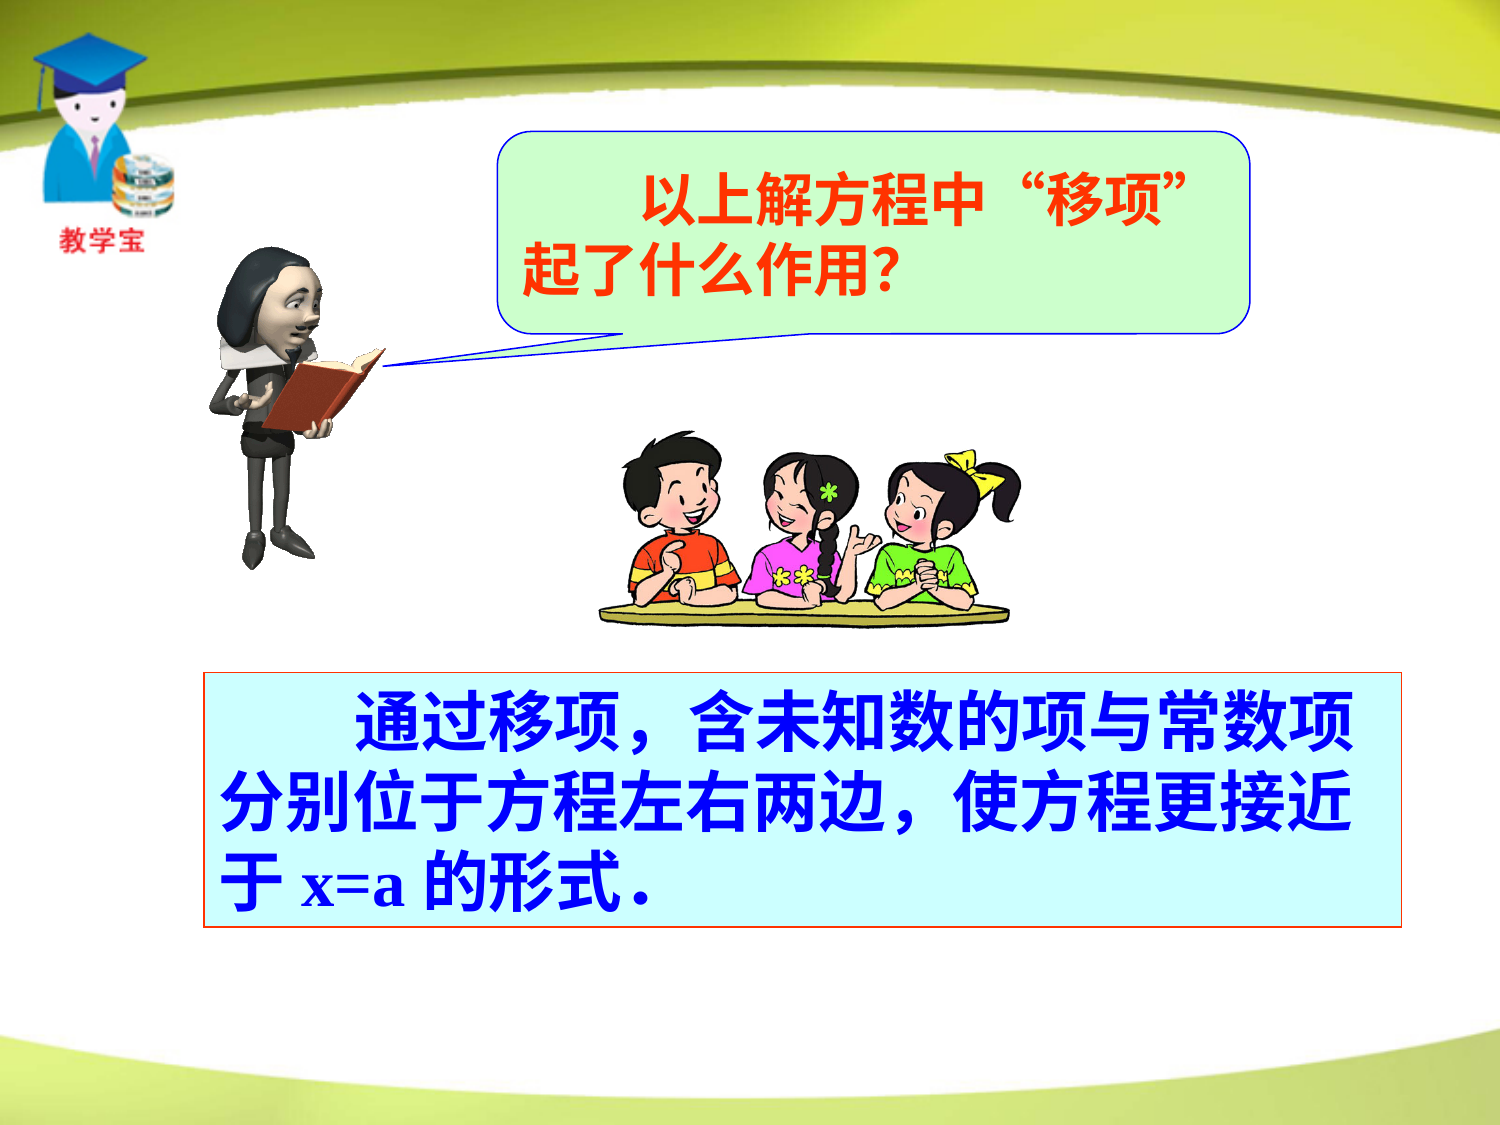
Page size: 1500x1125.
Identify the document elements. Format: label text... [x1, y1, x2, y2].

text_box 通过移项，含未知数的项与常数项分别位于方程左右两边，使方程更接近于x=a的形式． [203, 672, 1402, 928]
text_box 以上解方程中“移项”起了什么作用？ [467, 131, 1250, 360]
picture [0, 0, 1500, 1125]
